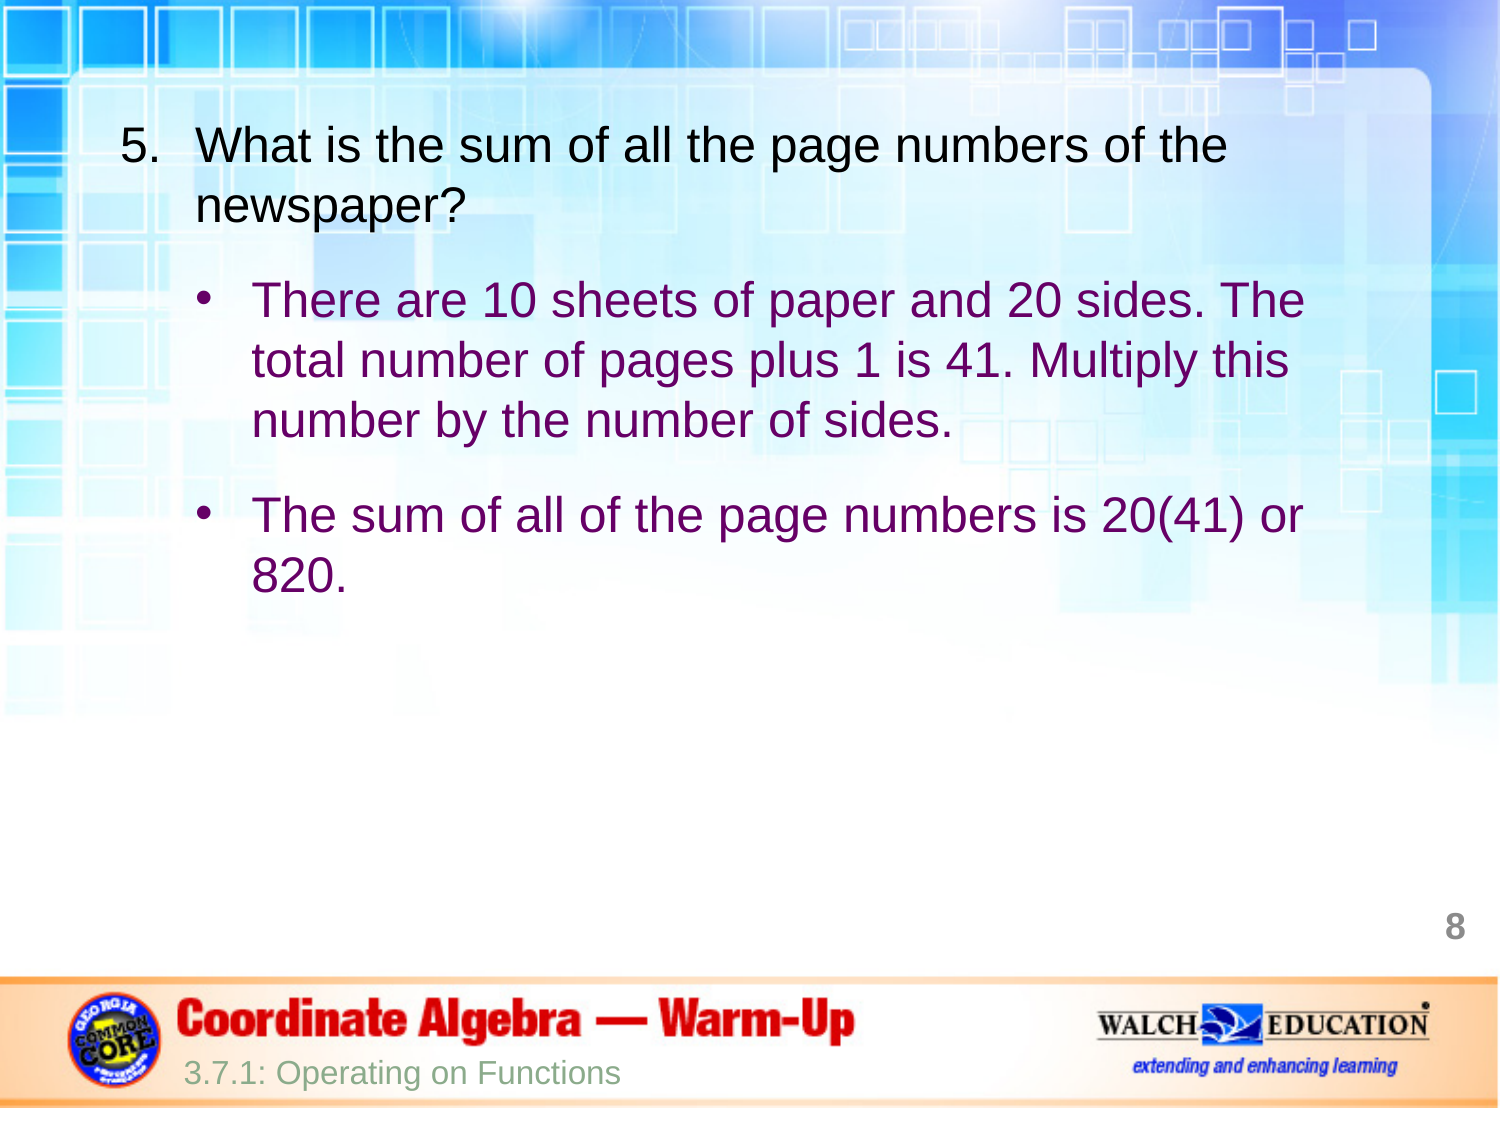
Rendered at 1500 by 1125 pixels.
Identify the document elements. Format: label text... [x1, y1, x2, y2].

picture [0, 0, 1500, 1108]
footer 3.7.1: Operating on Functions [168, 1048, 1067, 1094]
slide_number 8 [1361, 901, 1481, 949]
subtitle What is the sum of all the page numbers of the newspaper? There are 10 sheets of paper and 20 sides. The total number of pages plus 1 is 41. Multiply this number by the number of sides. The sum of all of the page numbers is 20(41) or 820. [105, 105, 1394, 925]
